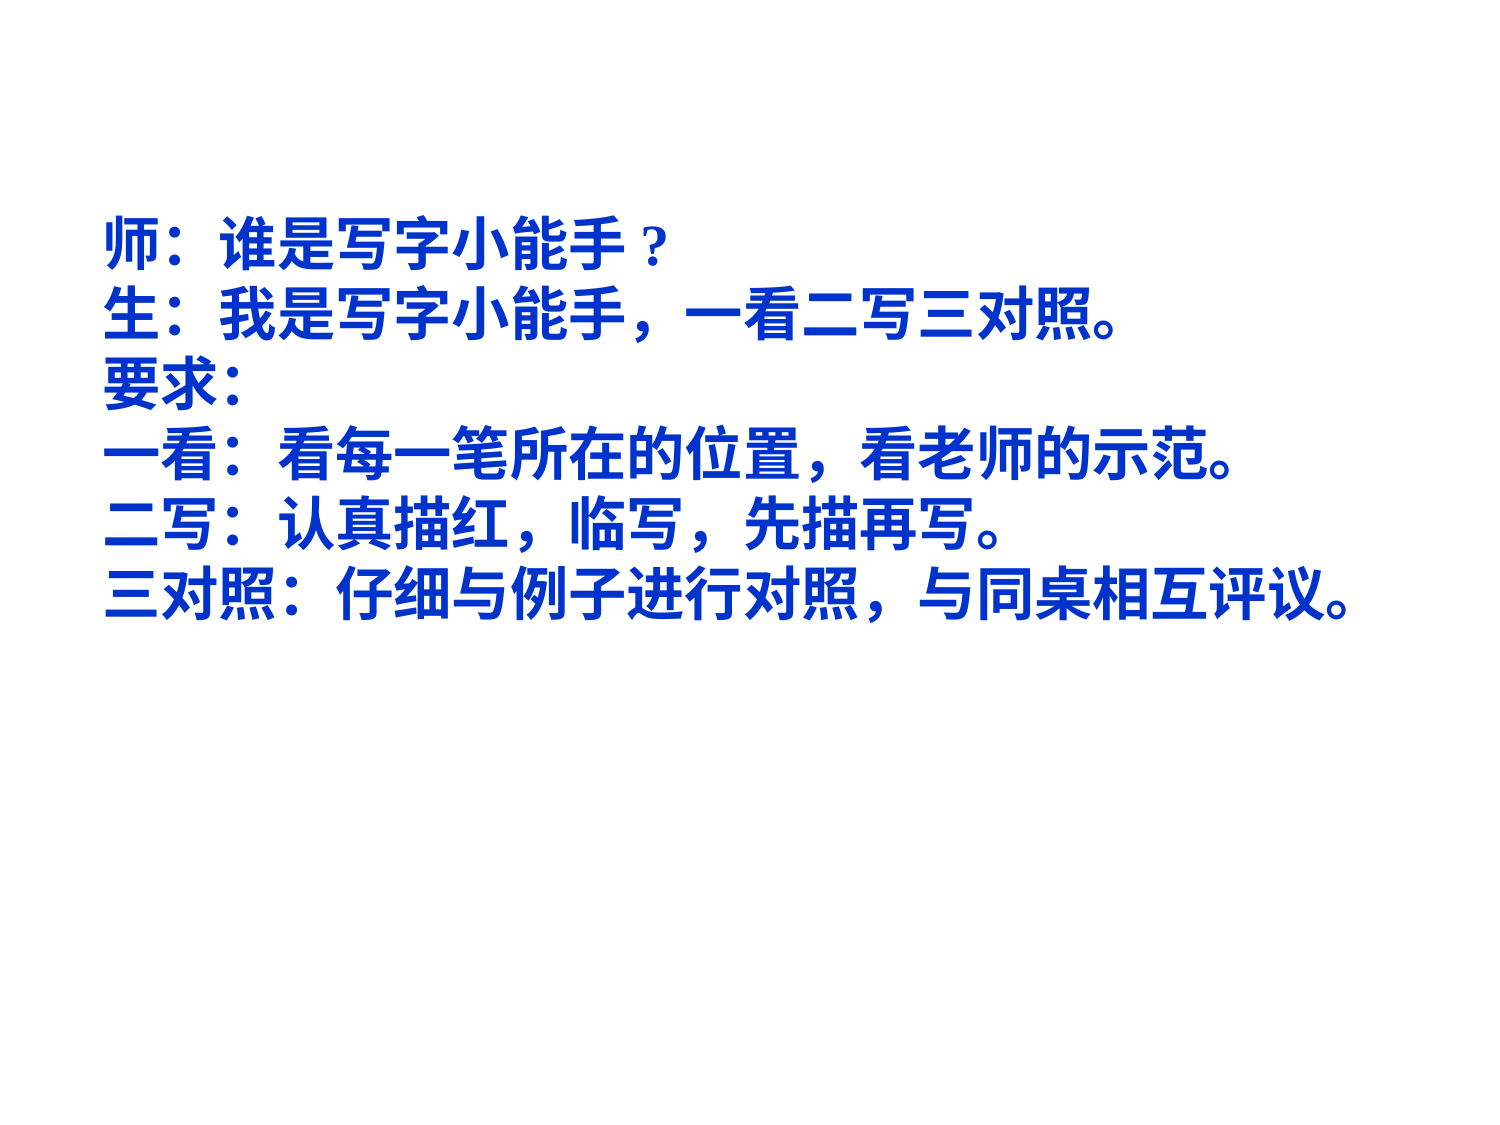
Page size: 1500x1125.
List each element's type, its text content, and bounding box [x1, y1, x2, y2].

text_box 师：谁是写字小能手? 生：我是写字小能手，一看二写三对照。 要求： 一看：看每一笔所在的位置，看老师的示范。 二写：认真描红，临写，先描再写。 三对照：仔细与例子进行对照，与同桌相互评议。 [87, 199, 1438, 781]
